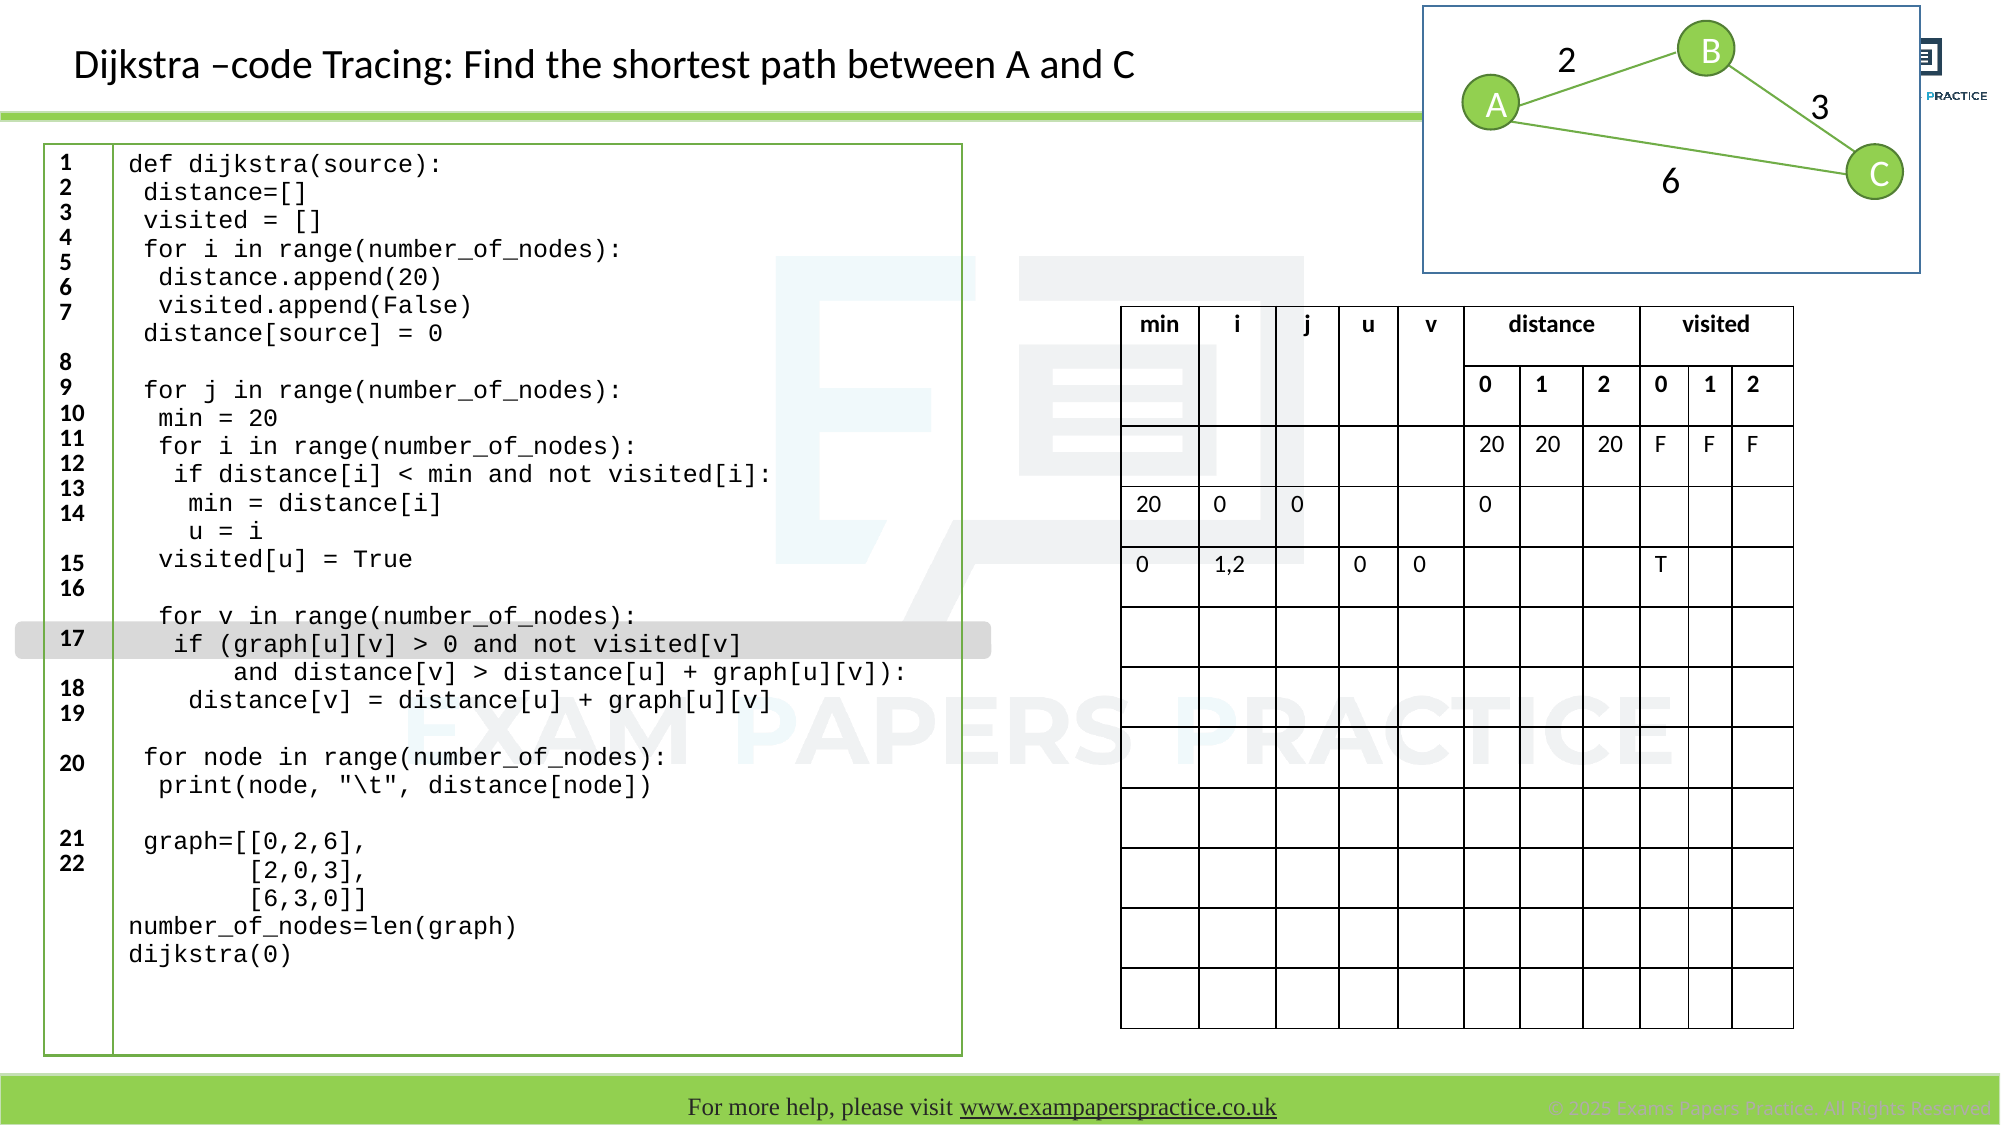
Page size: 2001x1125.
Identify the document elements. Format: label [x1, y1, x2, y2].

table_cell [1641, 668, 1688, 726]
table_cell [1641, 849, 1688, 907]
table_header [1399, 307, 1463, 425]
table_cell [1277, 487, 1338, 546]
table_cell [1689, 969, 1731, 1028]
table_cell [1584, 668, 1639, 726]
table_cell [1399, 608, 1463, 666]
table_header [1641, 307, 1793, 365]
table_cell [1584, 728, 1639, 787]
table_cell [1200, 969, 1275, 1028]
table_cell [1122, 909, 1198, 967]
table_cell [1340, 849, 1397, 907]
table_cell [1340, 789, 1397, 847]
table_cell [1399, 849, 1463, 907]
table_cell [1641, 367, 1688, 425]
table_cell [1465, 728, 1519, 787]
table_cell [1399, 427, 1463, 486]
table_cell [1200, 909, 1275, 967]
table_cell [1399, 487, 1463, 546]
table_cell [1733, 969, 1793, 1028]
table_cell [1277, 668, 1338, 726]
table_cell [1200, 427, 1275, 486]
table_cell [1521, 849, 1582, 907]
table_header [1122, 307, 1198, 425]
table_cell [1465, 487, 1519, 546]
table_cell [1521, 789, 1582, 847]
table_cell [1340, 427, 1397, 486]
table_cell [1584, 608, 1639, 666]
table_cell [1340, 608, 1397, 666]
table_cell [1340, 668, 1397, 726]
table_cell [1641, 608, 1688, 666]
table_cell [1584, 909, 1639, 967]
table_cell [1733, 728, 1793, 787]
table_cell [1521, 548, 1582, 606]
table_cell [1641, 548, 1688, 606]
table_cell [1689, 849, 1731, 907]
table_cell [1465, 608, 1519, 666]
table_cell [1689, 487, 1731, 546]
table_cell [1200, 548, 1275, 606]
table_cell [1521, 909, 1582, 967]
table_cell [1465, 668, 1519, 726]
table_cell [1122, 548, 1198, 606]
table_cell [1277, 849, 1338, 907]
table_cell [1200, 789, 1275, 847]
table_cell [1277, 427, 1338, 486]
table_cell [1200, 849, 1275, 907]
table_cell [1465, 427, 1519, 486]
table_cell [1277, 548, 1338, 606]
text_box [963, 621, 992, 659]
table_cell [1521, 608, 1582, 666]
table_cell [1521, 367, 1582, 425]
table_cell [1465, 367, 1519, 425]
table_cell [1200, 728, 1275, 787]
table_cell [1521, 668, 1582, 726]
table_cell [1340, 969, 1397, 1028]
table_cell [1733, 849, 1793, 907]
table_cell [1465, 789, 1519, 847]
table_cell [1521, 427, 1582, 486]
table_cell [1399, 969, 1463, 1028]
table_cell [1399, 789, 1463, 847]
table_cell [1521, 969, 1582, 1028]
table_cell [1733, 668, 1793, 726]
table_cell [1733, 487, 1793, 546]
table_cell [1340, 487, 1397, 546]
table_cell [1340, 548, 1397, 606]
table_cell [1584, 548, 1639, 606]
table_cell [1584, 427, 1639, 486]
table_cell [1641, 969, 1688, 1028]
table_cell [1584, 969, 1639, 1028]
table_cell [1641, 789, 1688, 847]
table_cell [1465, 548, 1519, 606]
table_cell [1465, 909, 1519, 967]
table_cell [1200, 608, 1275, 666]
table_header [1200, 307, 1275, 425]
table_cell [1122, 849, 1198, 907]
table_cell [1521, 728, 1582, 787]
table_cell [1399, 728, 1463, 787]
table_cell [1641, 728, 1688, 787]
table_cell [1733, 909, 1793, 967]
table_cell [1122, 608, 1198, 666]
table_cell [1584, 367, 1639, 425]
table_cell [1277, 969, 1338, 1028]
table_cell [1122, 969, 1198, 1028]
table_cell [1641, 487, 1688, 546]
table_cell [1689, 668, 1731, 726]
table_header [45, 145, 112, 1054]
table_cell [1277, 608, 1338, 666]
table_header [1340, 307, 1397, 425]
table_cell [1733, 427, 1793, 486]
table_cell [1689, 789, 1731, 847]
text_box [1422, 5, 1921, 274]
table_cell [1399, 548, 1463, 606]
table_cell [1200, 487, 1275, 546]
table_cell [1122, 789, 1198, 847]
table_cell [1200, 668, 1275, 726]
table_cell [1277, 909, 1338, 967]
table_cell [1277, 728, 1338, 787]
table_cell [1399, 909, 1463, 967]
table_cell [1340, 728, 1397, 787]
table_cell [1584, 789, 1639, 847]
table_cell [1399, 668, 1463, 726]
table_cell [1689, 909, 1731, 967]
text_box [58, 29, 1152, 94]
table_cell [1689, 548, 1731, 606]
table_cell [1584, 849, 1639, 907]
table_cell [1122, 427, 1198, 486]
table_cell [1689, 367, 1731, 425]
table_cell [1584, 487, 1639, 546]
table_cell [1122, 668, 1198, 726]
table_cell [1122, 728, 1198, 787]
table_cell [1465, 849, 1519, 907]
table_cell [1340, 909, 1397, 967]
table_cell [1641, 427, 1688, 486]
table_header [1465, 307, 1639, 365]
table_header [1277, 307, 1338, 425]
table_cell [1733, 367, 1793, 425]
table_cell [1521, 487, 1582, 546]
table_cell [1733, 608, 1793, 666]
table_cell [1689, 608, 1731, 666]
table_cell [1733, 548, 1793, 606]
table_cell [1641, 909, 1688, 967]
table_cell [1733, 789, 1793, 847]
table_cell [1689, 728, 1731, 787]
table_cell [1465, 969, 1519, 1028]
table_cell [1277, 789, 1338, 847]
text_box [14, 621, 43, 659]
table_cell [1122, 487, 1198, 546]
table_cell [1689, 427, 1731, 486]
table_header [114, 145, 961, 1054]
